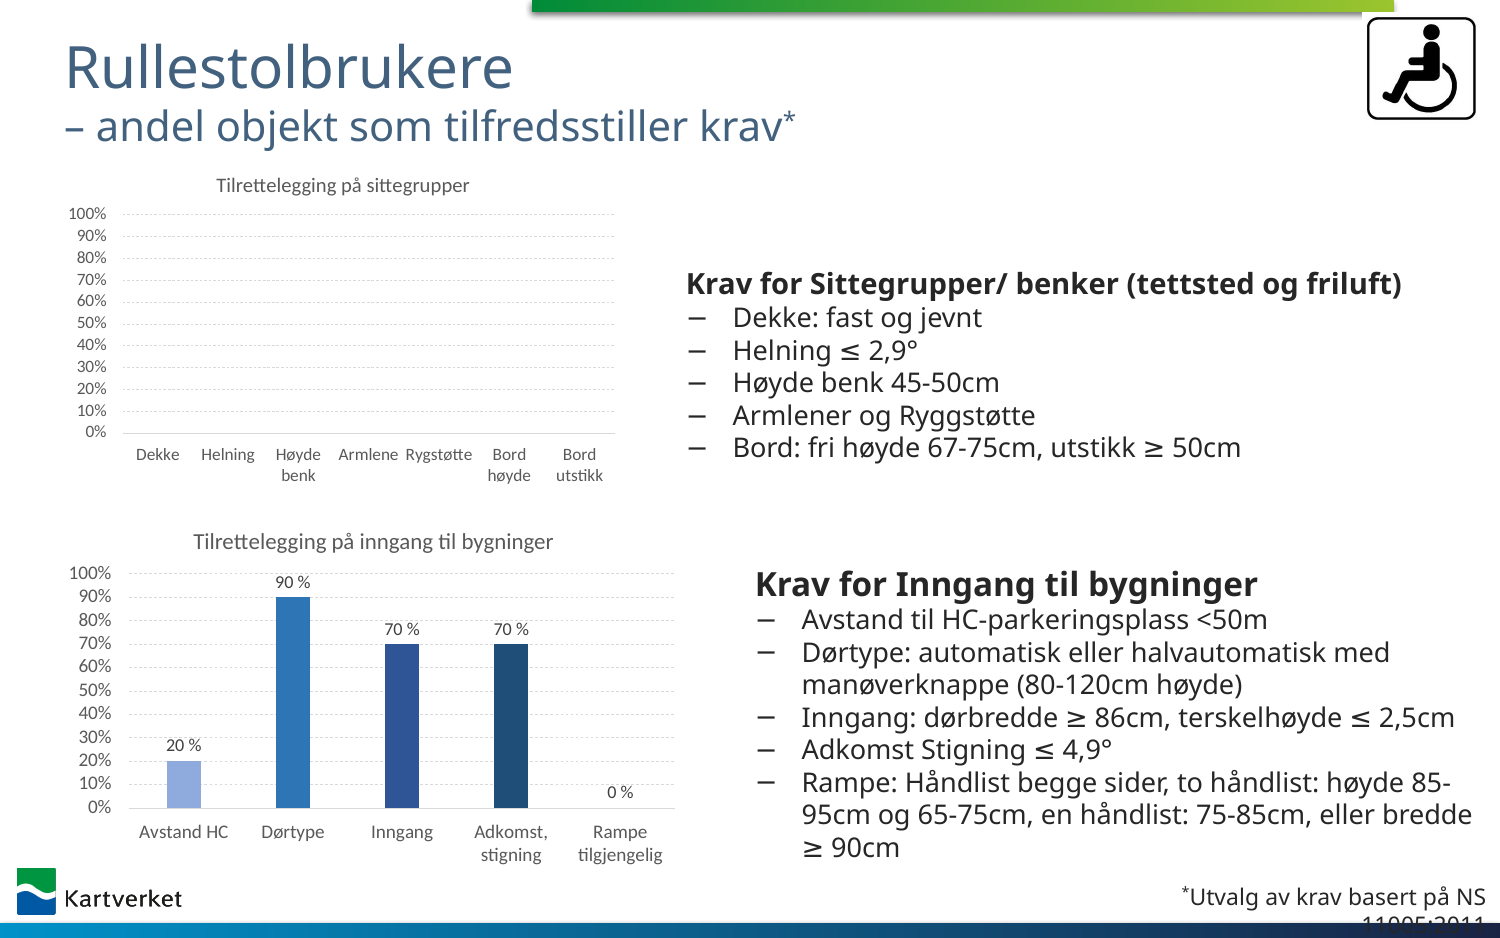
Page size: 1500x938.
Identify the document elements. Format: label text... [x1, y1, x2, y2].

text_box Rullestolbrukere – andel objekt som tilfredsstiller krav* [49, 25, 1431, 158]
picture [62, 520, 686, 874]
text_box Krav for Sittegrupper/ benker (tettsted og friluft) Dekke: fast og jevnt Helning ≤ 2,9° Høyde benk 45-50cm Armlener og Ryggstøtte Bord: fri høyde 67-75cm, utstikk ≥ 50cm [670, 258, 1418, 471]
text_box Krav for Inngang til bygninger Avstand til HC-parkeringsplass <50m Dørtype: automatisk eller halvautomatisk med manøverknappe (80-120cm høyde) Inngang: dørbredde ≥ 86cm, terskelhøyde ≤ 2,5cm Adkomst Stigning ≤ 4,9° Rampe: Håndlist begge sider, to håndlist: høyde 85-95cm og 65-75cm, en håndlist: 75-85cm, eller bredde ≥ 90cm [740, 555, 1491, 870]
picture [1362, 12, 1481, 126]
picture [62, 166, 625, 492]
text_box *Utvalg av krav basert på NS 11005:2011 [1068, 873, 1500, 938]
